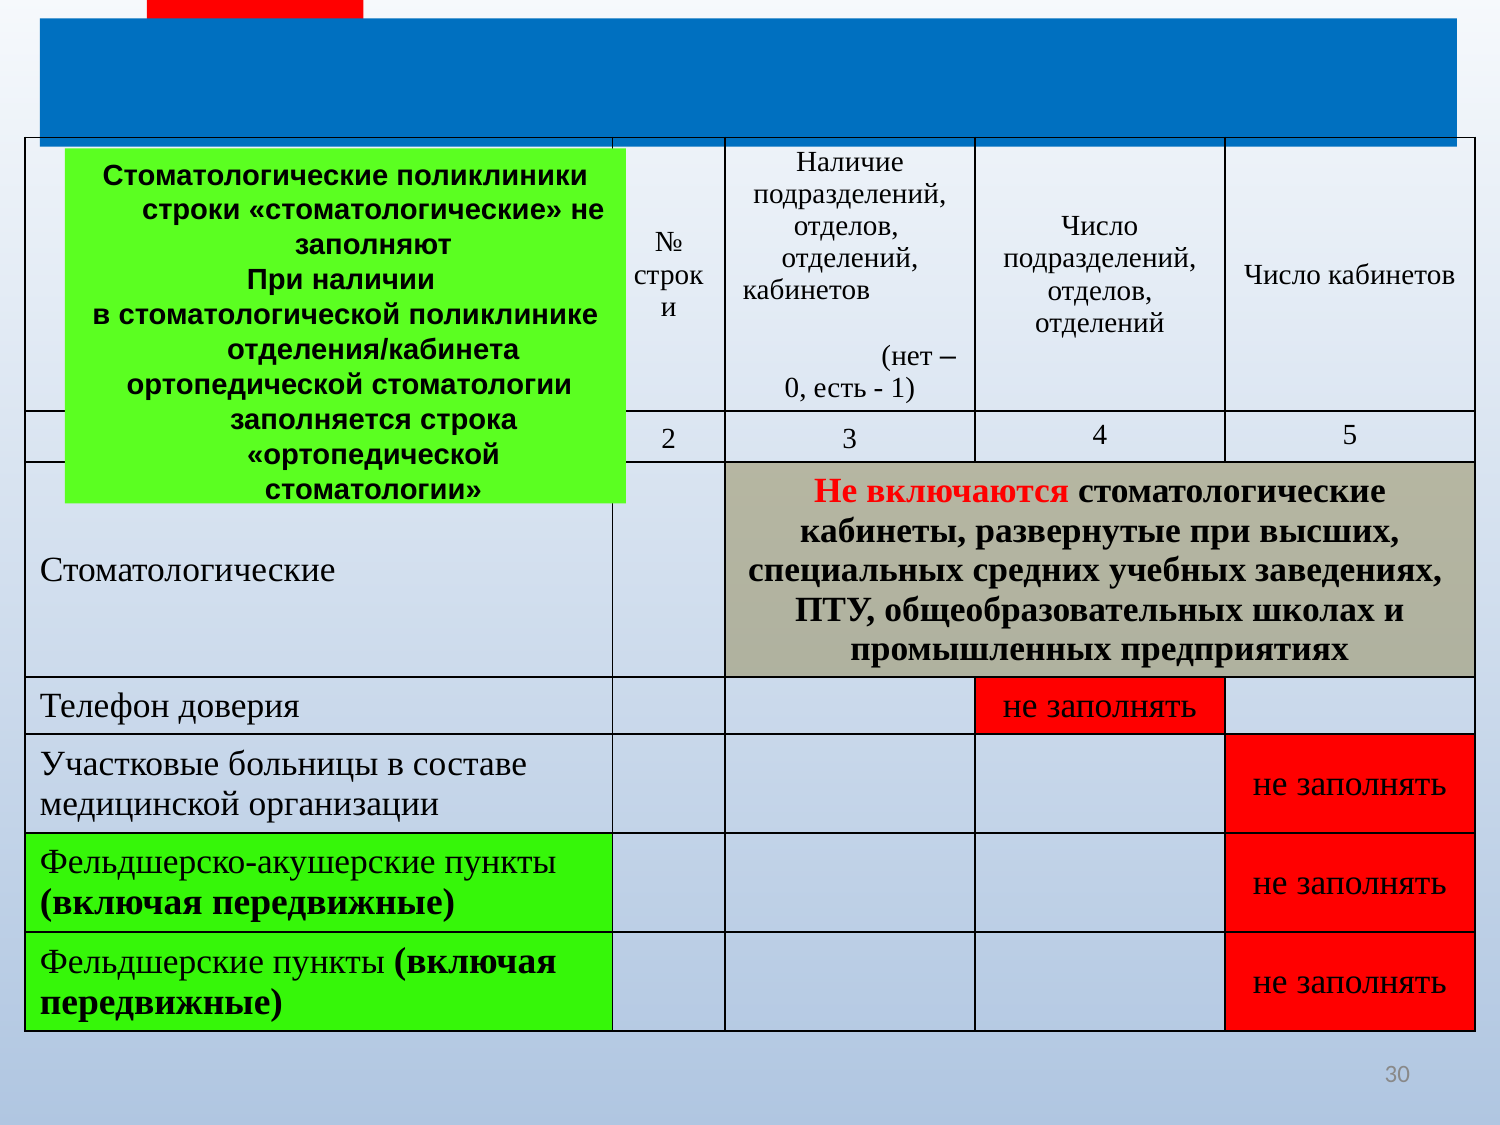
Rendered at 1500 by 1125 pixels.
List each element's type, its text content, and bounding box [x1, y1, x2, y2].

text_box [145, 0, 365, 16]
slide_number 30 [1074, 1042, 1425, 1103]
table_cell не заполнять [1226, 933, 1474, 1030]
table_cell [1226, 678, 1474, 733]
table_cell 4 [976, 412, 1224, 461]
table_cell Стоматологические [26, 463, 612, 676]
table_cell не заполнять [1226, 834, 1474, 931]
table_cell [613, 834, 724, 931]
table_cell [613, 463, 724, 676]
table_header Число подразделений, отделов, отделений [976, 138, 1224, 410]
table_cell 2 [626, 412, 724, 461]
table_cell [726, 834, 974, 931]
table_header Число кабинетов [1226, 138, 1474, 410]
table_header Наличие подразделений, отделов, отделений, кабинетов (нет – 0, есть - 1) [726, 138, 974, 410]
table_header № строки [613, 138, 724, 410]
table_cell 3 [726, 412, 974, 461]
table_cell [613, 678, 724, 733]
table_cell Участковые больницы в составе медицинской организации [26, 735, 612, 832]
table_cell Фельдшерско-акушерские пункты (включая передвижные) [26, 834, 612, 931]
table_header Наименование [26, 138, 612, 410]
table_cell [976, 933, 1224, 1030]
table_cell не заполнять [976, 678, 1224, 733]
table_cell Телефон доверия [26, 678, 612, 733]
table_cell Не включаются стоматологические кабинеты, развернутые при высших, специальных средних учебных заведениях, ПТУ, общеобразовательных школах и промышленных предприятиях [726, 463, 1474, 676]
table_cell 1 [26, 412, 64, 461]
table_cell [976, 834, 1224, 931]
table_cell [613, 933, 724, 1030]
table_cell 5 [1226, 412, 1474, 461]
text_box [38, 16, 1459, 137]
table_cell [613, 735, 724, 832]
table_cell не заполнять [1226, 735, 1474, 832]
table_cell [726, 678, 974, 733]
text_box Стоматологические поликлиники строки «стоматологические» не заполняют При наличии в стоматологической поликлинике отделения/кабинета ортопедической стоматологии заполняется строка «ортопедической стоматологии» [64, 148, 626, 504]
table_cell [726, 933, 974, 1030]
table_cell Фельдшерские пункты (включая передвижные) [26, 933, 612, 1030]
table_cell [976, 735, 1224, 832]
table_cell [726, 735, 974, 832]
